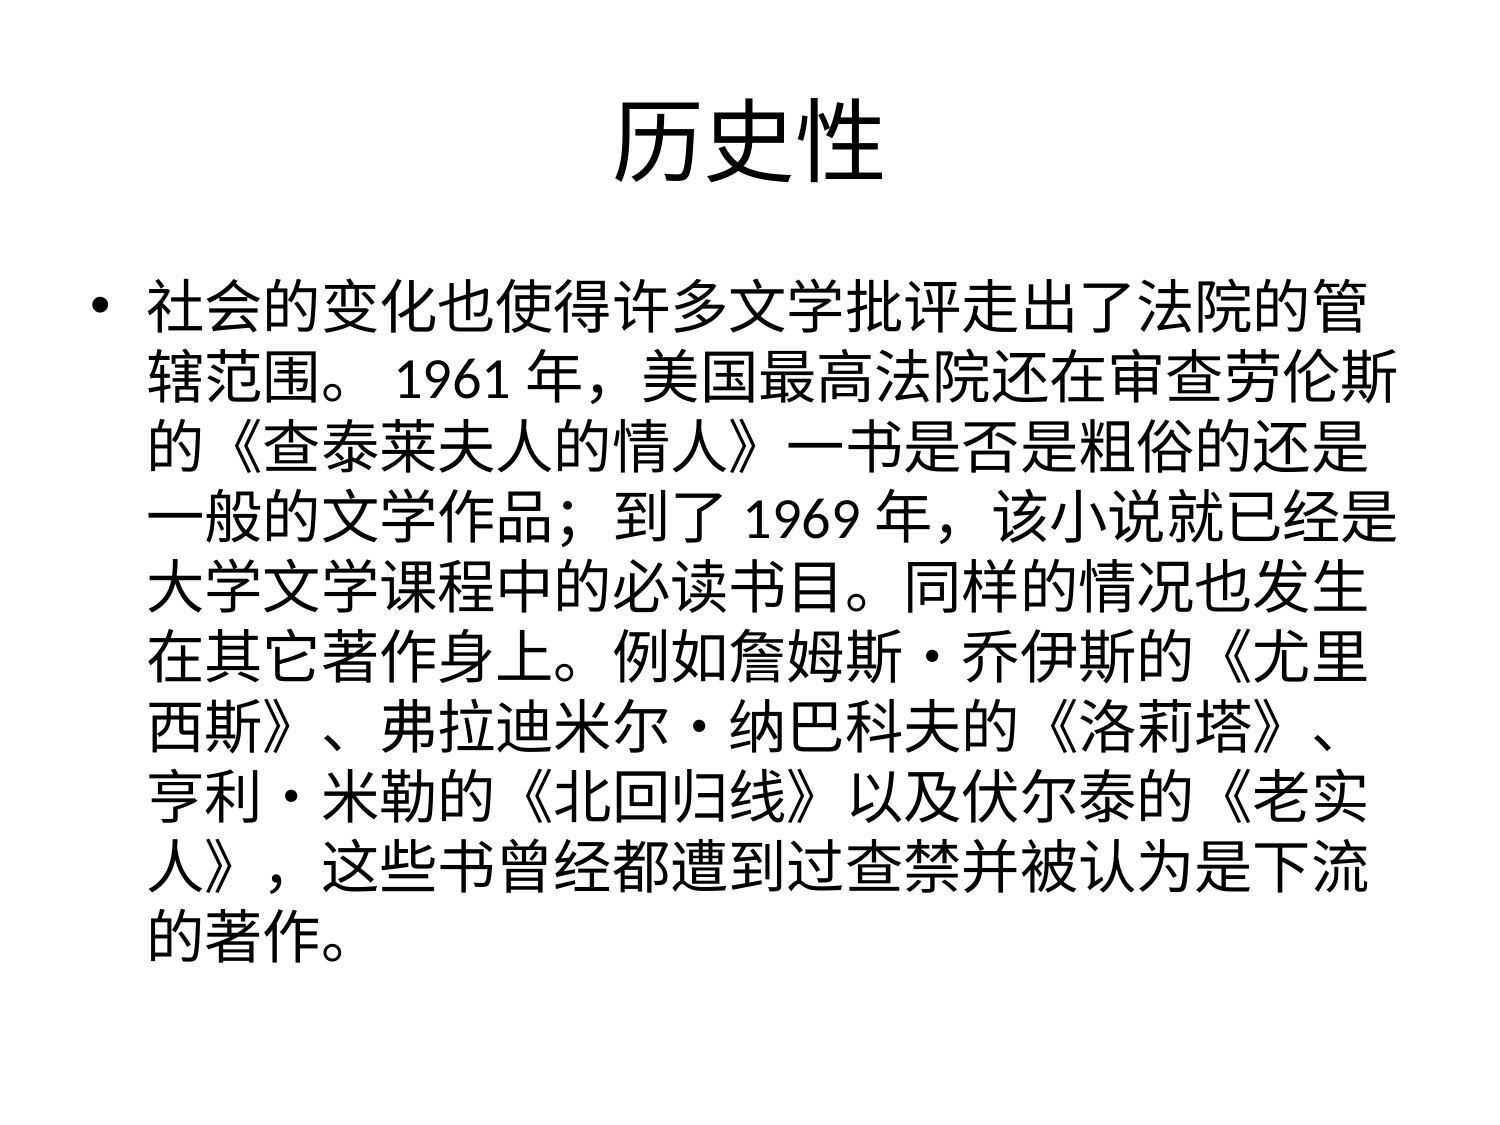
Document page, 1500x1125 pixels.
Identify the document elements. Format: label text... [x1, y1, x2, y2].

title 历史性 [74, 44, 1426, 233]
list 社会的变化也使得许多文学批评走出了法院的管辖范围。1961年，美国最高法院还在审查劳伦斯的《查泰莱夫人的情人》一书是否是粗俗的还是一般的文学作品；到了1969年，该小说就已经是大学文学课程中的必读书目。同样的情况也发生在其它著作身上。例如詹姆斯•乔伊斯的《尤里西斯》、弗拉迪米尔•纳巴科夫的《洛莉塔》、亨利•米勒的《北回归线》以及伏尔泰的《老实人》，这些书曾经都遭到过查禁并被认为是下流的著作。 [74, 262, 1426, 1006]
